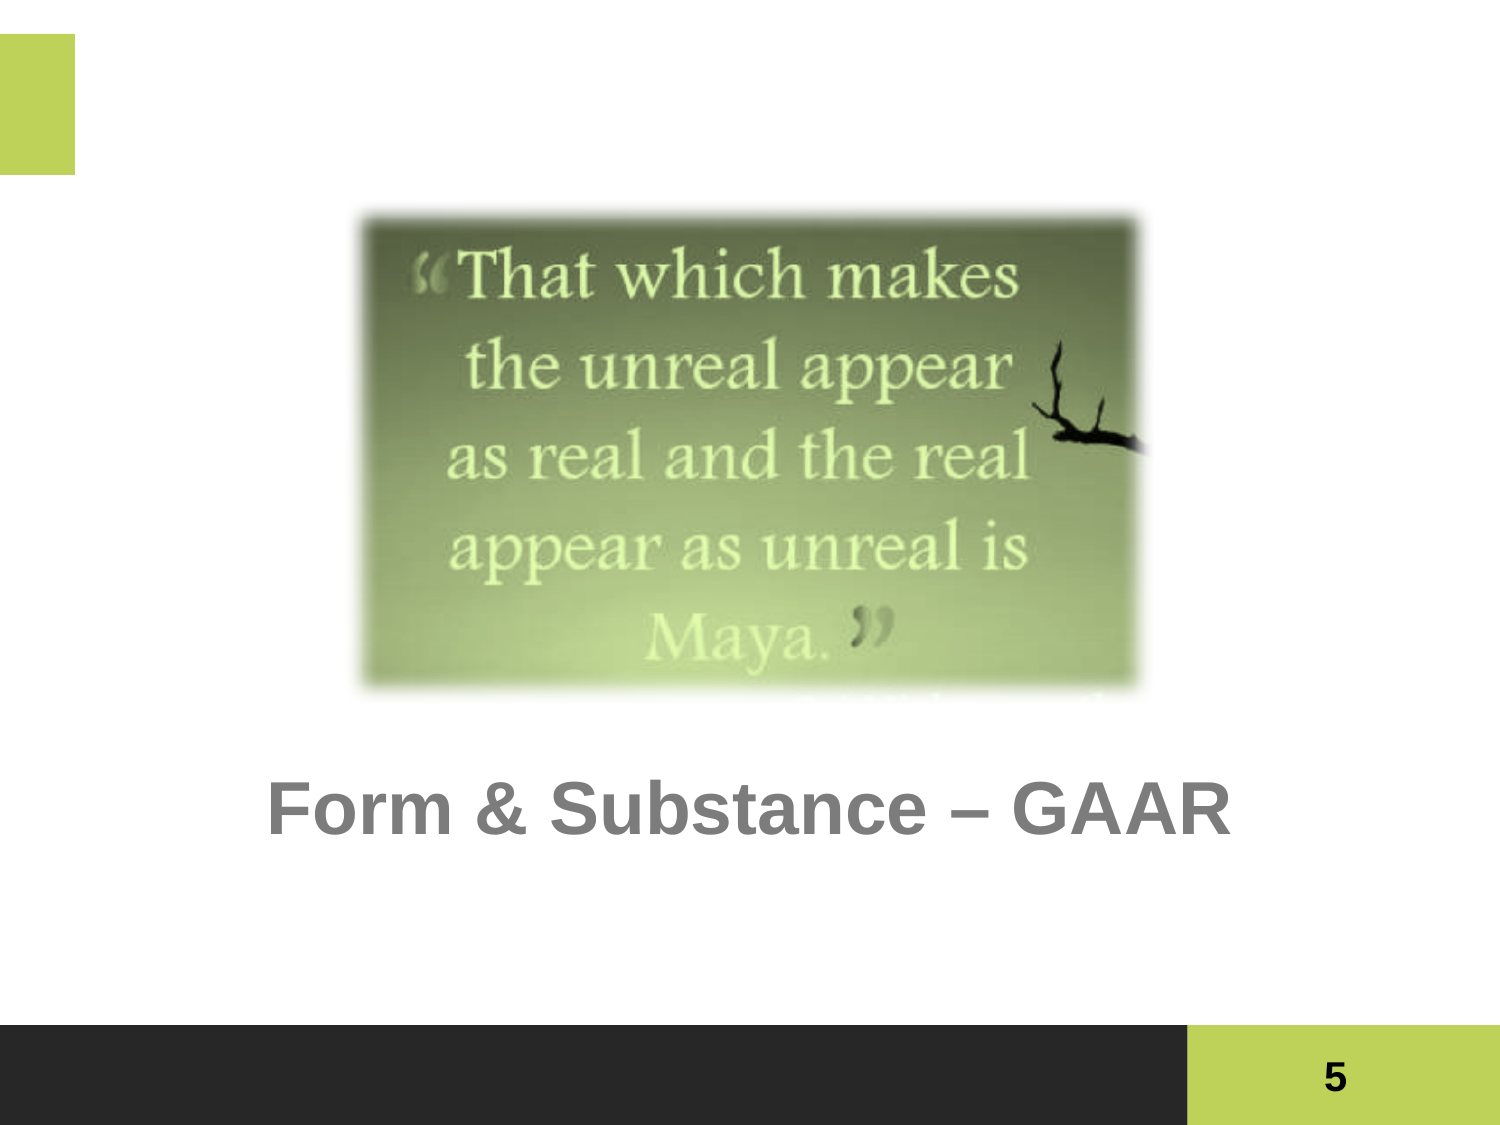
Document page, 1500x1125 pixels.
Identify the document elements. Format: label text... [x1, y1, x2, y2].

picture [344, 198, 1154, 704]
title Form & Substance – GAAR [0, 738, 1500, 880]
